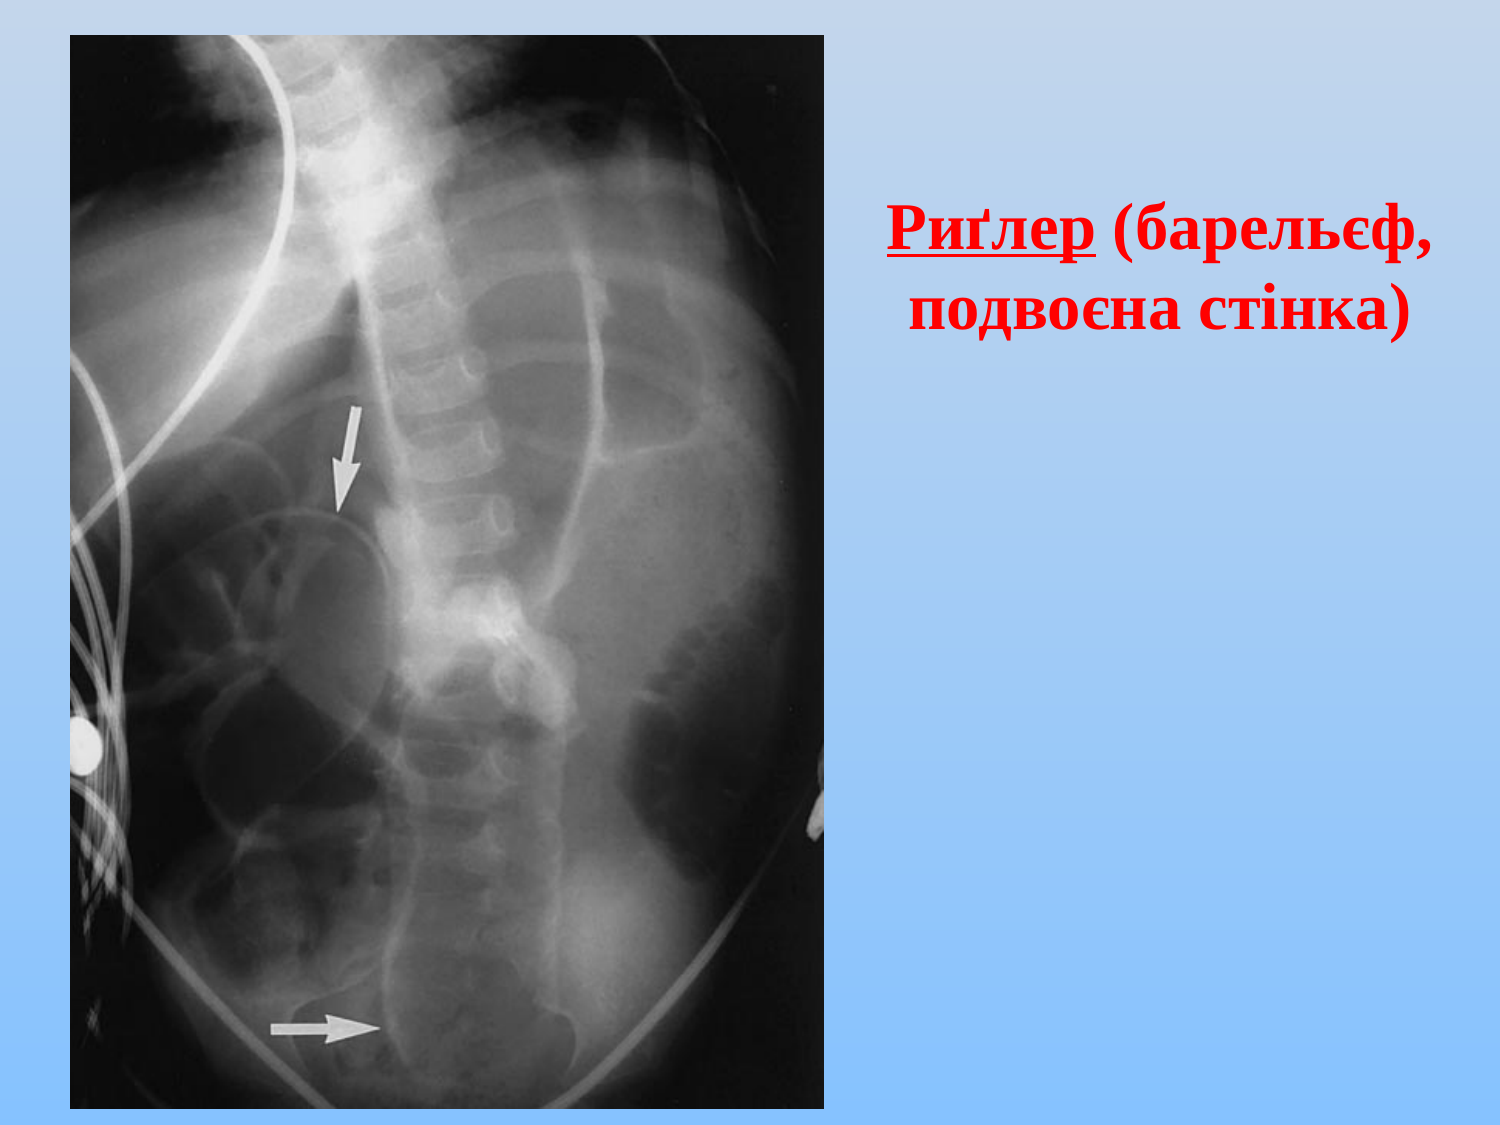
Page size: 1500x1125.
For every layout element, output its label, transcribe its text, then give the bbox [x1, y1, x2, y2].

picture [70, 34, 824, 1110]
text_box Риґлер (барельєф, подвоєна стінка) [843, 175, 1477, 351]
